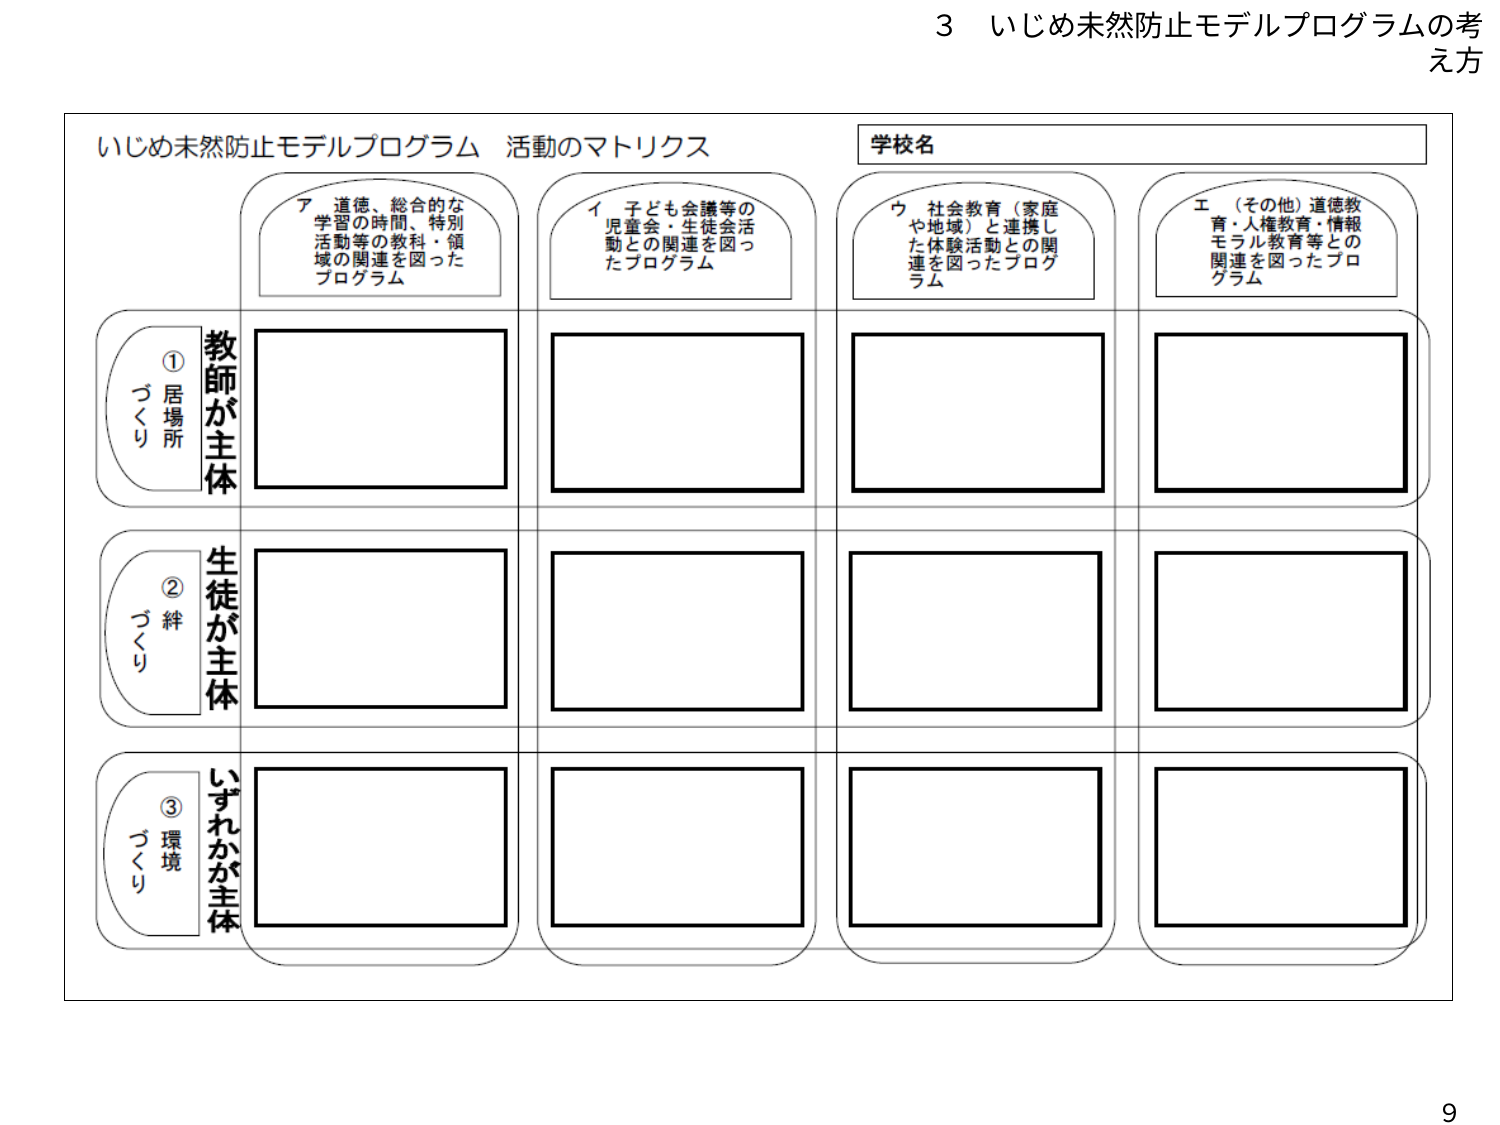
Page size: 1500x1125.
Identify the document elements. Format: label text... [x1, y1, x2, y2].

text_box ９ [1423, 1060, 1494, 1125]
text_box ３ いじめ未然防止モデルプログラムの考え方 [903, 0, 1500, 85]
picture [64, 113, 1454, 1001]
